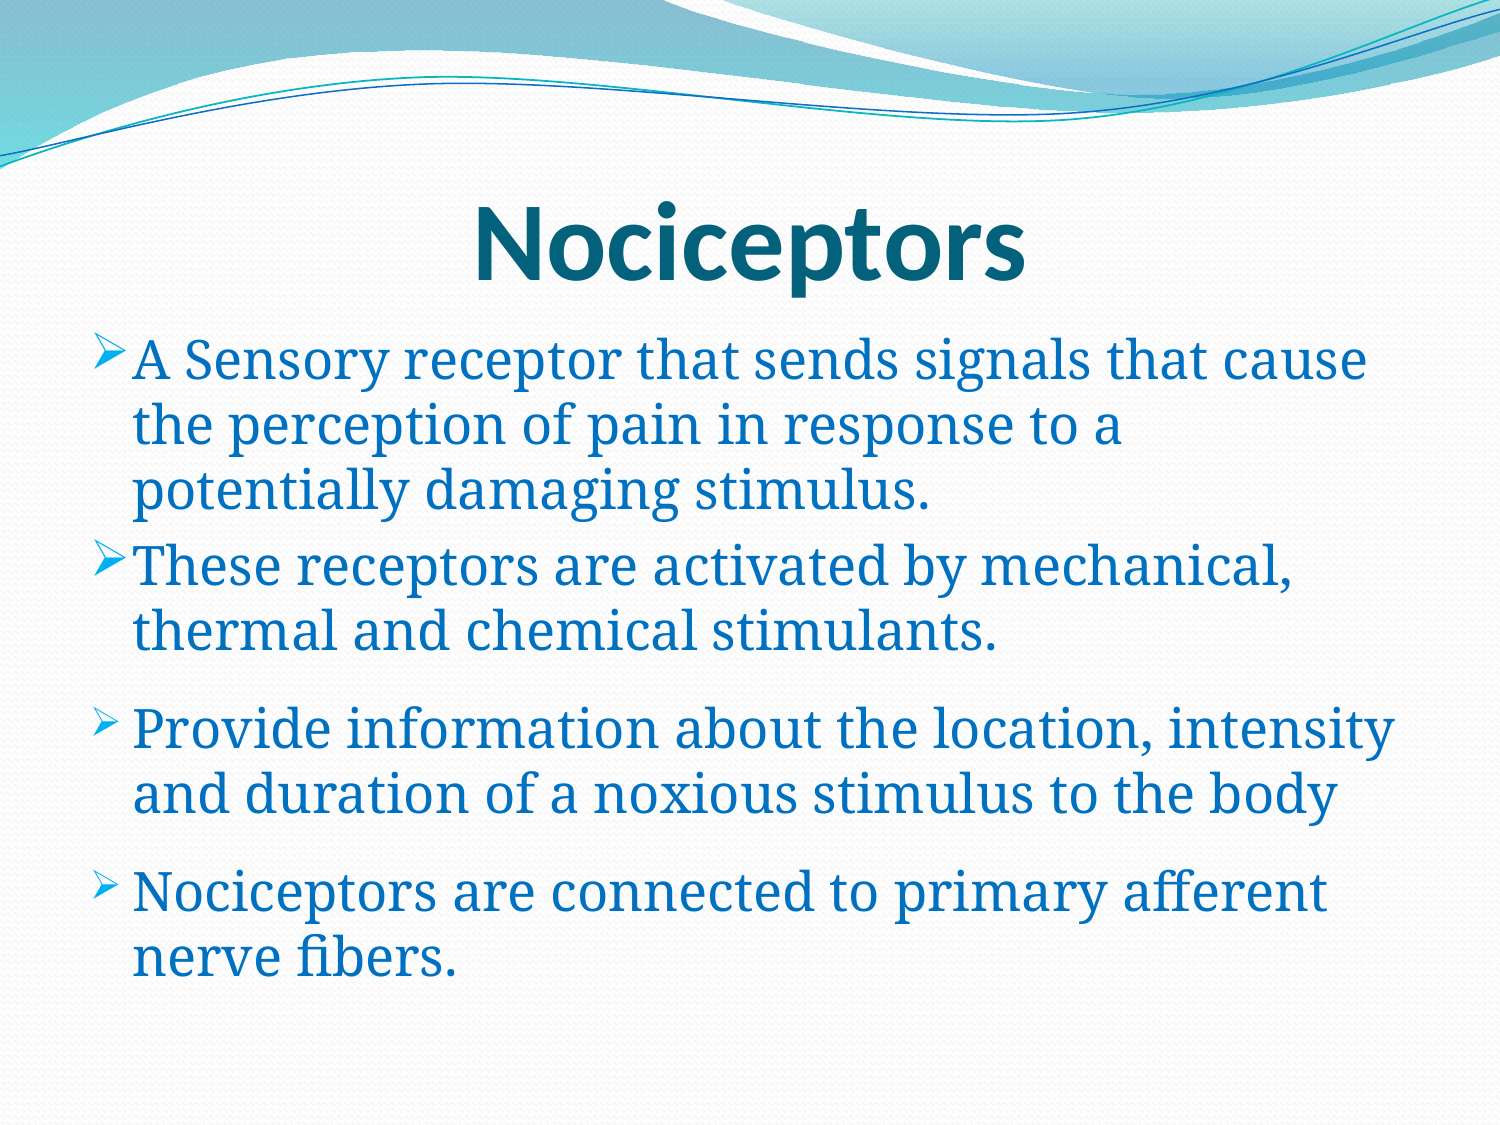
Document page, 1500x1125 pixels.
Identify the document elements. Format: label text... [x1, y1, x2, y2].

list A Sensory receptor that sends signals that cause the perception of pain in response to a potentially damaging stimulus. These receptors are activated by mechanical, thermal and chemical stimulants. Provide information about the location, intensity and duration of a noxious stimulus to the body Nociceptors are connected to primary afferent nerve fibers. [75, 317, 1425, 1038]
title Nociceptors [75, 115, 1425, 303]
